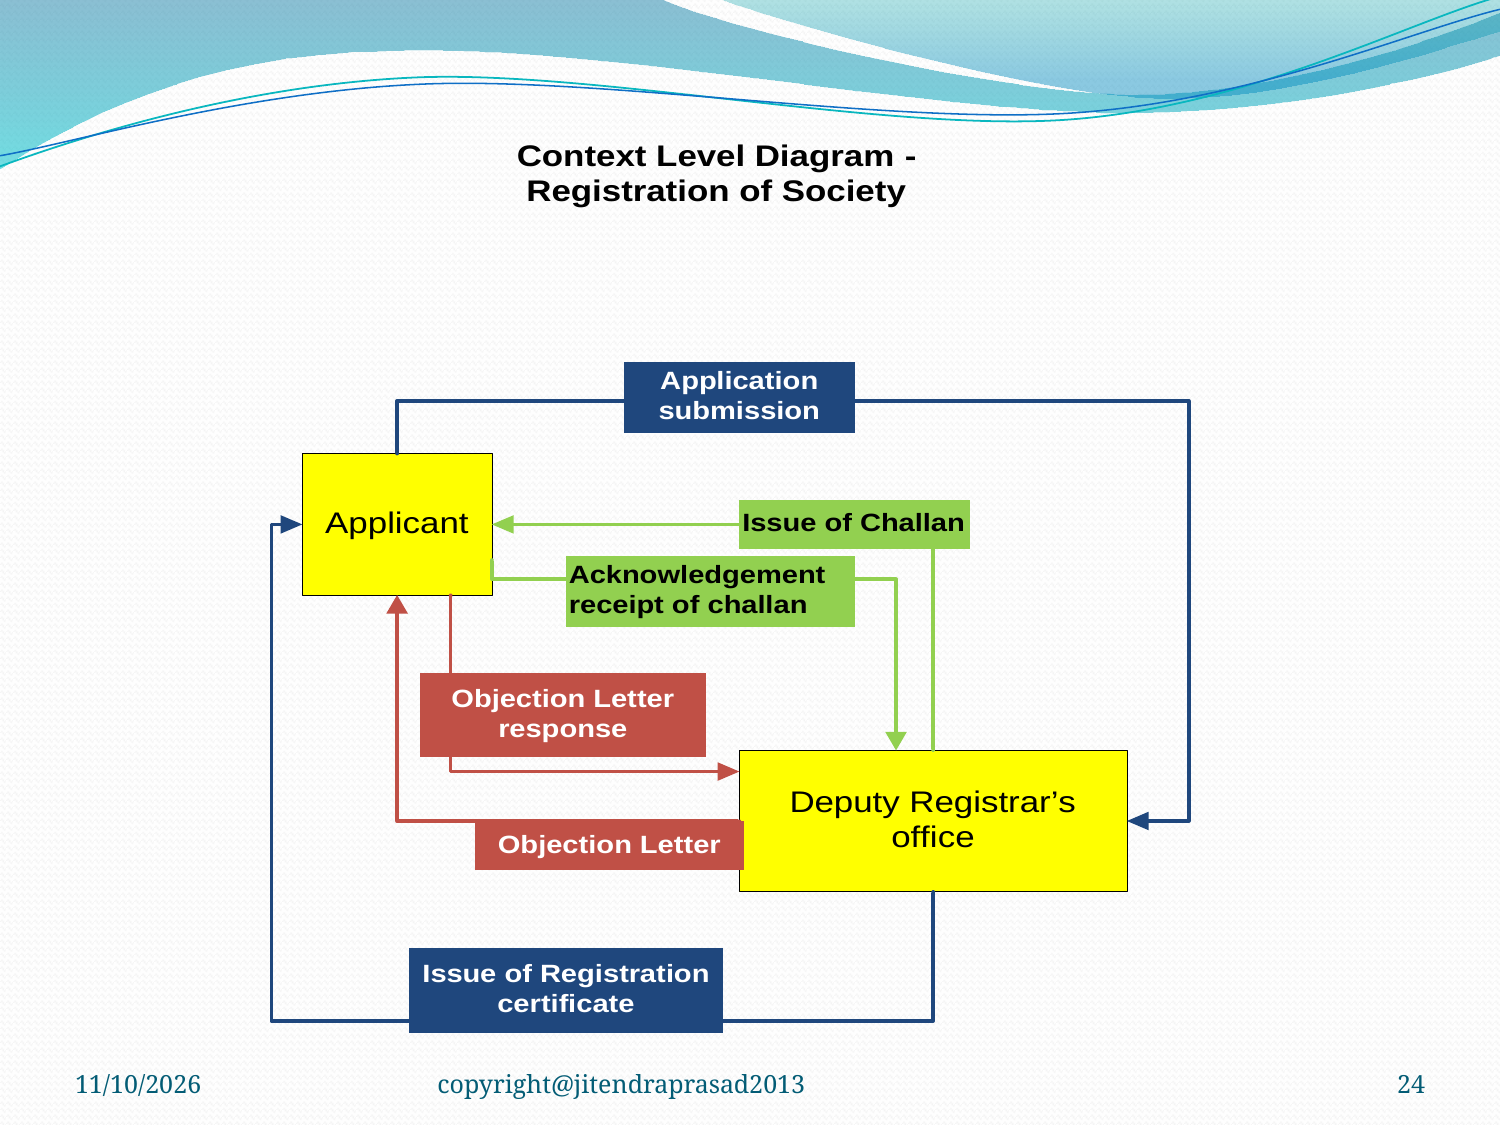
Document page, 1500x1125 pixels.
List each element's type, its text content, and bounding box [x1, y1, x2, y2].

slide_number 24 [1299, 1049, 1425, 1103]
footer copyright@jitendraprasad2013 [437, 1049, 988, 1103]
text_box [0, 74, 1438, 1038]
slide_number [75, 1049, 425, 1103]
